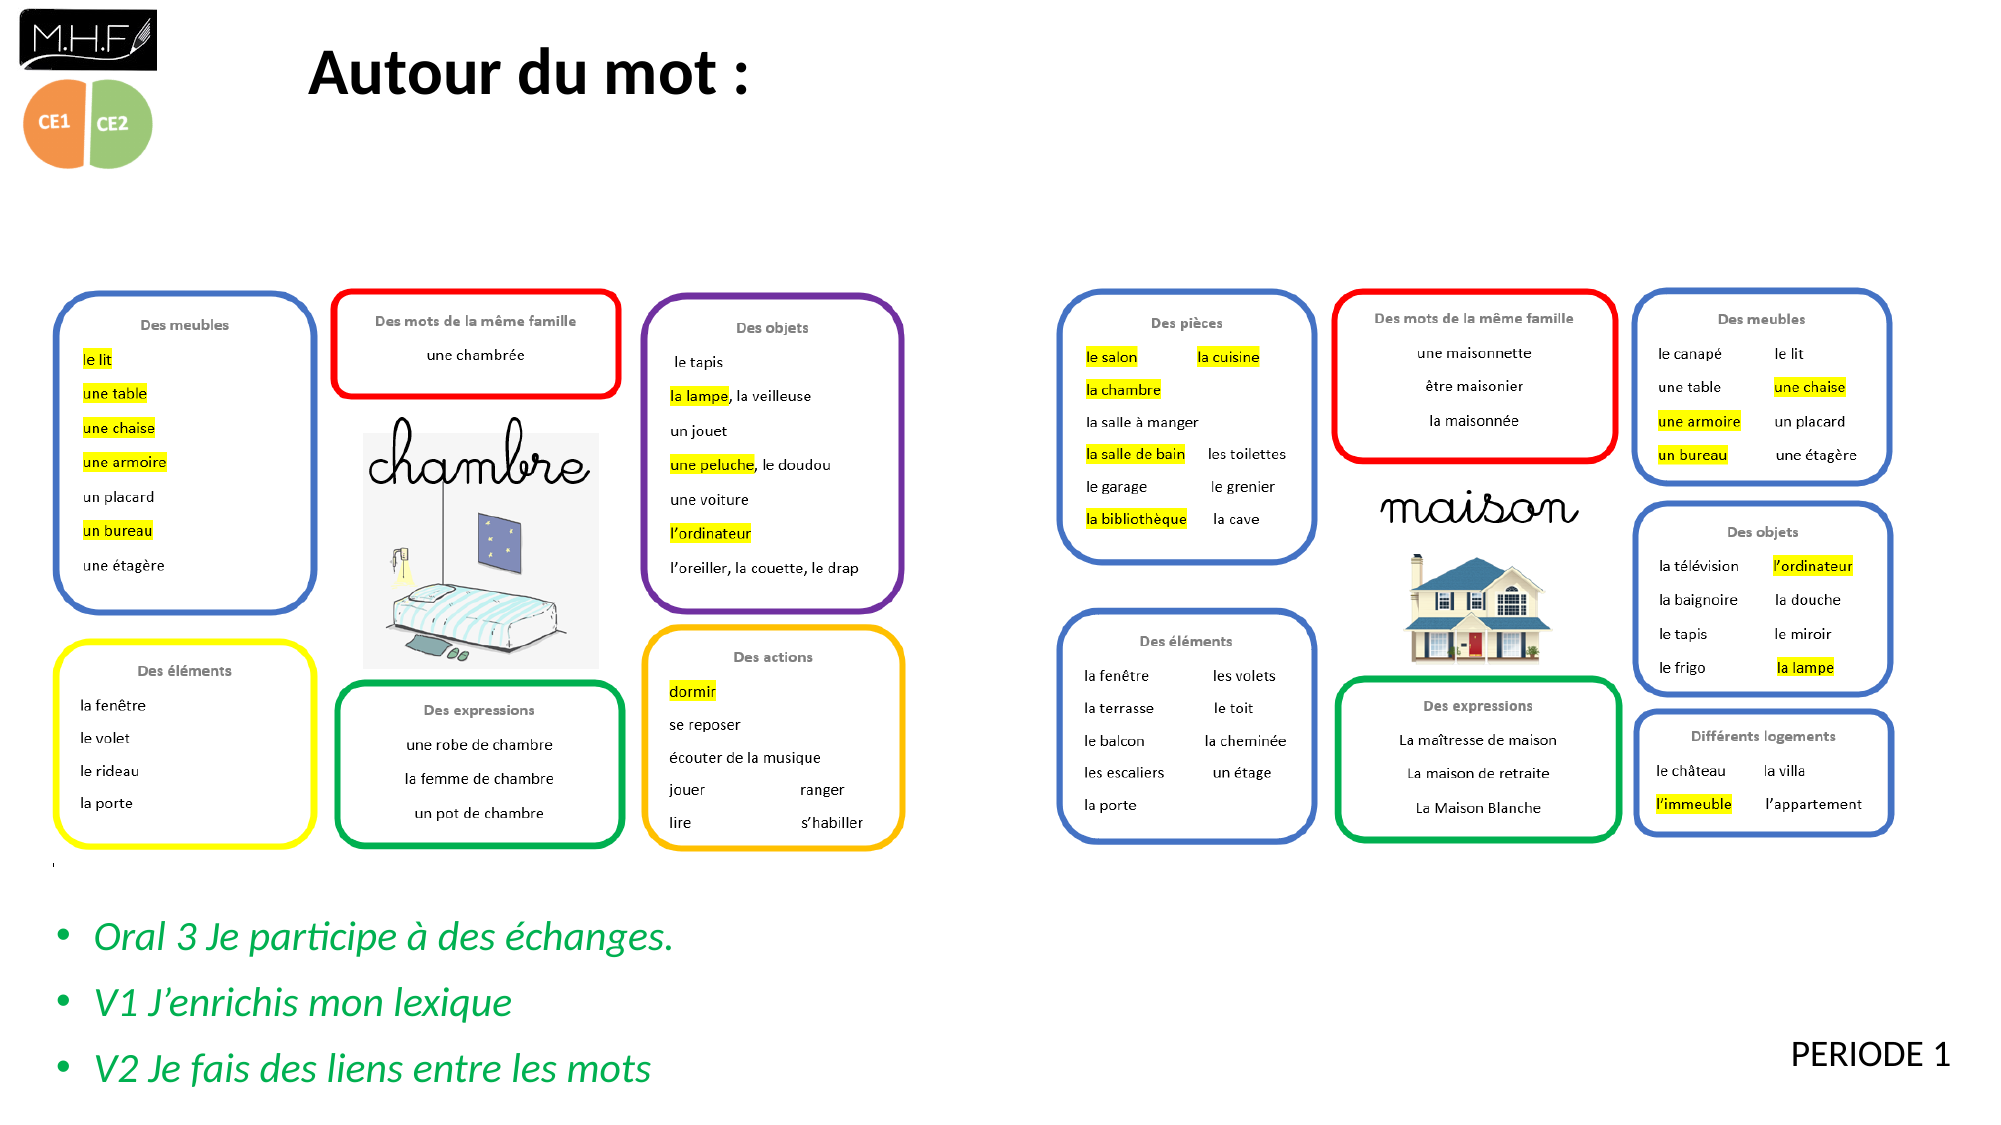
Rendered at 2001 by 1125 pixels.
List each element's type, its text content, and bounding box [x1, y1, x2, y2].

text_box PERIODE 1 [1377, 1021, 1967, 1082]
picture [1, 7, 177, 207]
title Autour du mot : [293, 20, 1629, 127]
picture [41, 272, 926, 867]
text_box Oral 3 Je participe à des échanges. V1 J’enrichis mon lexique V2 Je fais des liens entre les mots [41, 907, 1377, 1120]
picture [1040, 272, 1915, 847]
